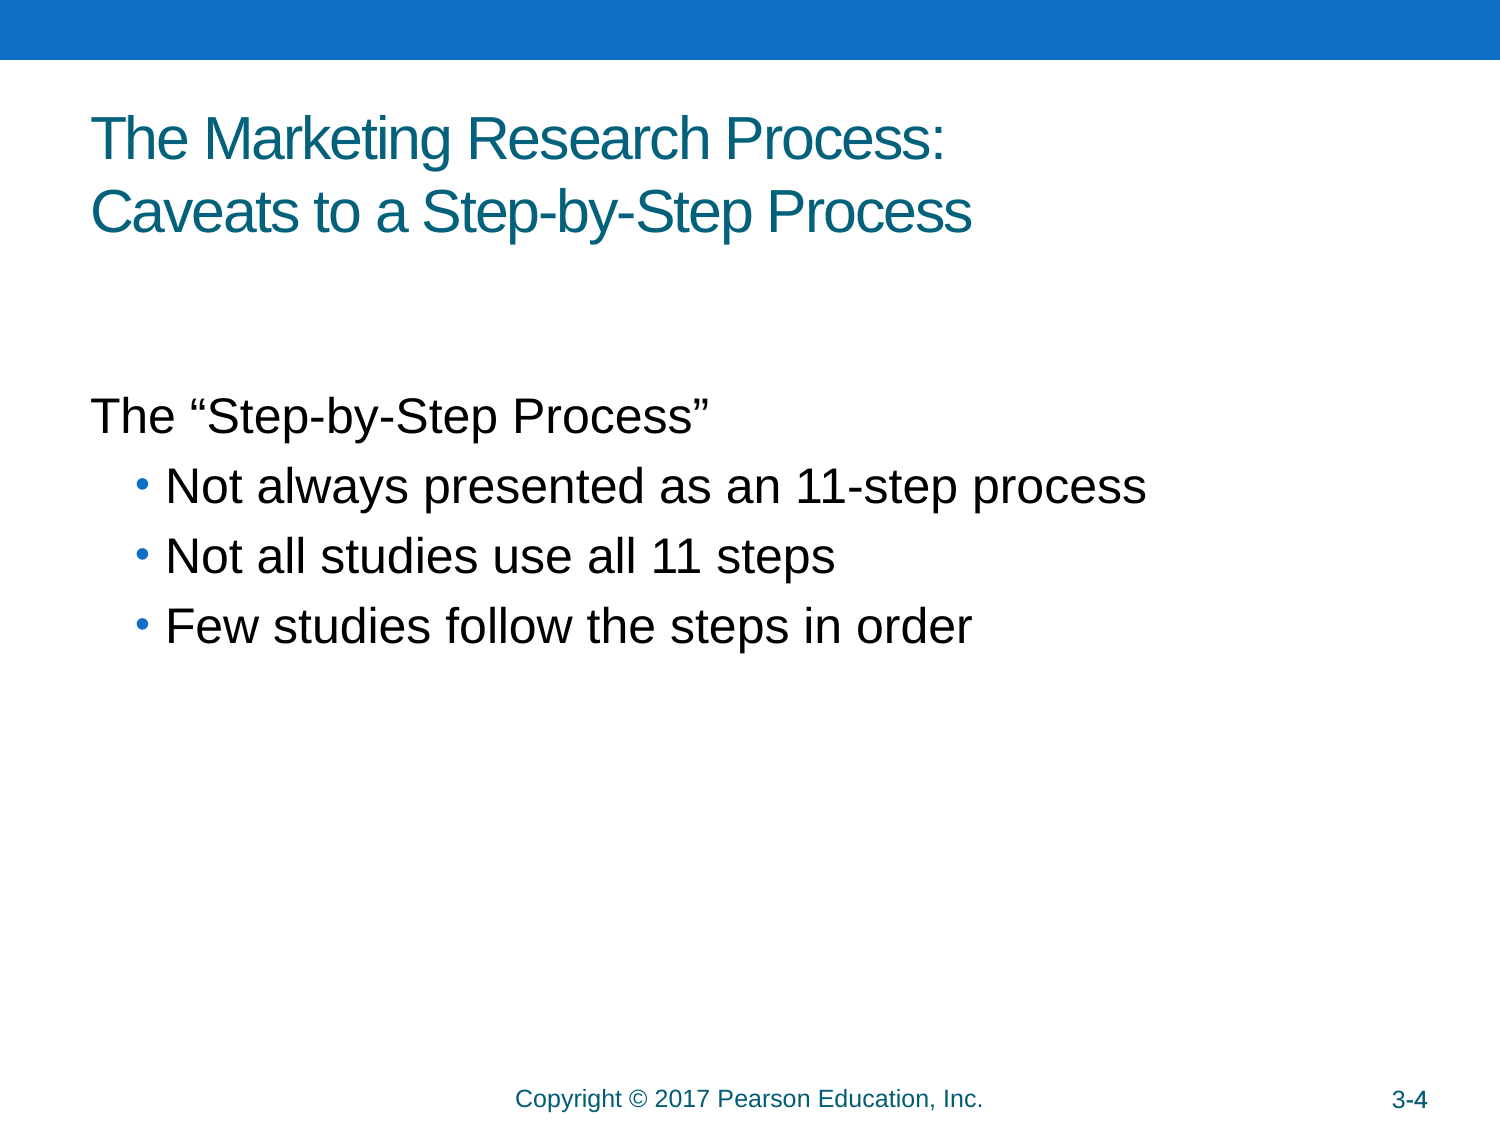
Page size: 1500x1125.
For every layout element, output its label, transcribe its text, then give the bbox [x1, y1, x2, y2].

list The “Step-by-Step Process” Not always presented as an 11-step process Not all studies use all 11 steps Few studies follow the steps in order [75, 376, 1425, 1125]
title The Marketing Research Process: Caveats to a Step-by-Step Process [75, 90, 1425, 253]
